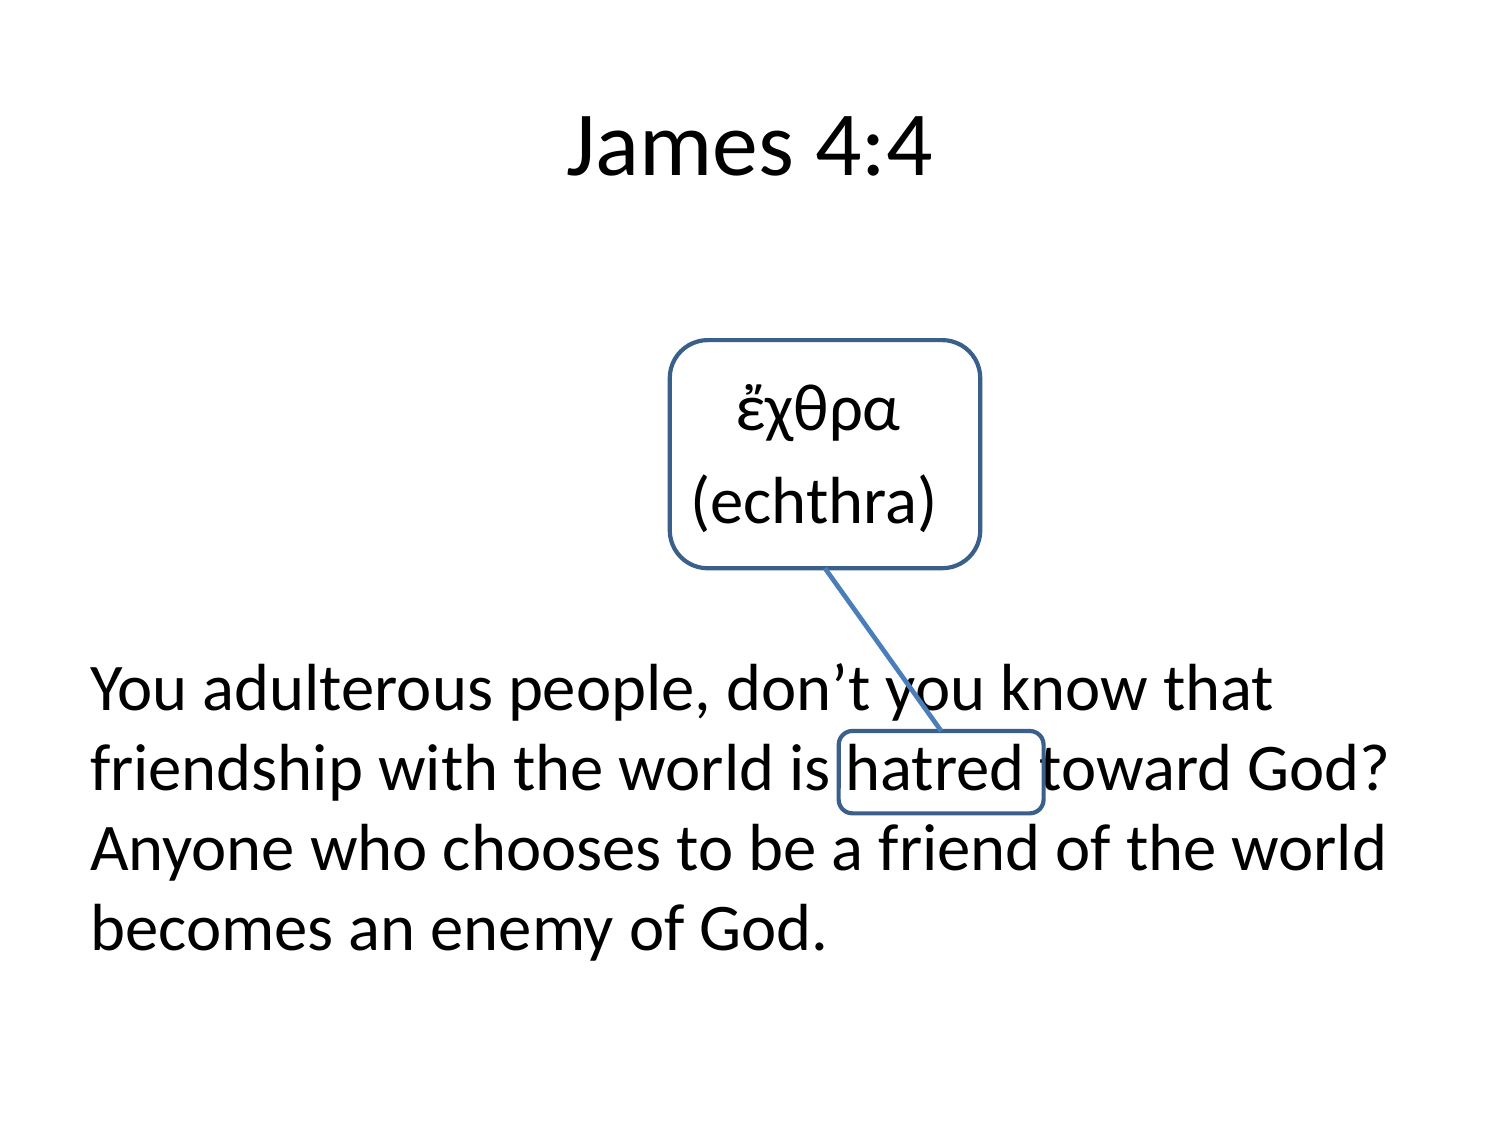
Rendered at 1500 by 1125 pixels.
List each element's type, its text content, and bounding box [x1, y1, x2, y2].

text_box [836, 728, 1046, 816]
list ἔχθρα (echthra) You adulterous people, don’t you know that friendship with the world is hatred toward God? Anyone who chooses to be a friend of the world becomes an enemy of God. [75, 262, 1425, 1005]
text_box [667, 338, 983, 571]
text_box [824, 568, 942, 732]
title James 4:4 [75, 45, 1425, 233]
